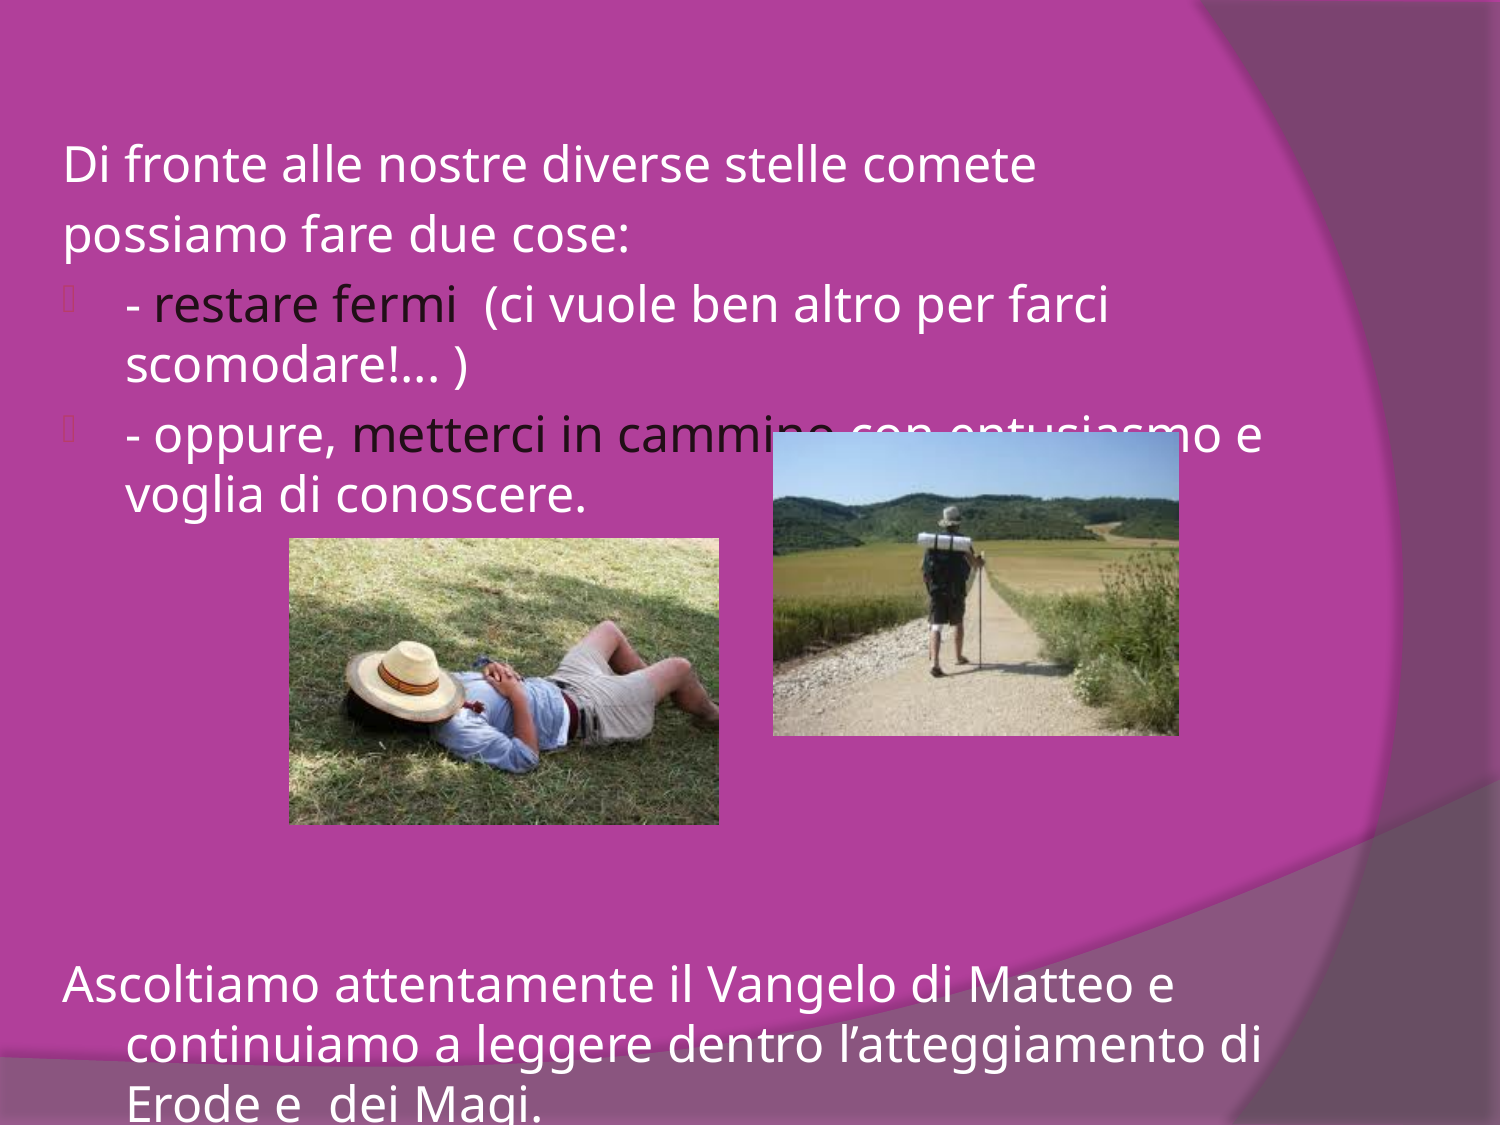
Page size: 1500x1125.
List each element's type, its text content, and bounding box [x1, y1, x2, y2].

picture [288, 538, 720, 825]
picture [773, 432, 1179, 736]
list Di fronte alle nostre diverse stelle comete possiamo fare due cose: - restare fermi (ci vuole ben altro per farci scomodare!... ) - oppure, metterci in cammino con entusiasmo e voglia di conoscere. Ascoltiamo attentamente il Vangelo di Matteo e continuiamo a leggere dentro l’atteggiamento di Erode e dei Magi. [41, 125, 1412, 343]
